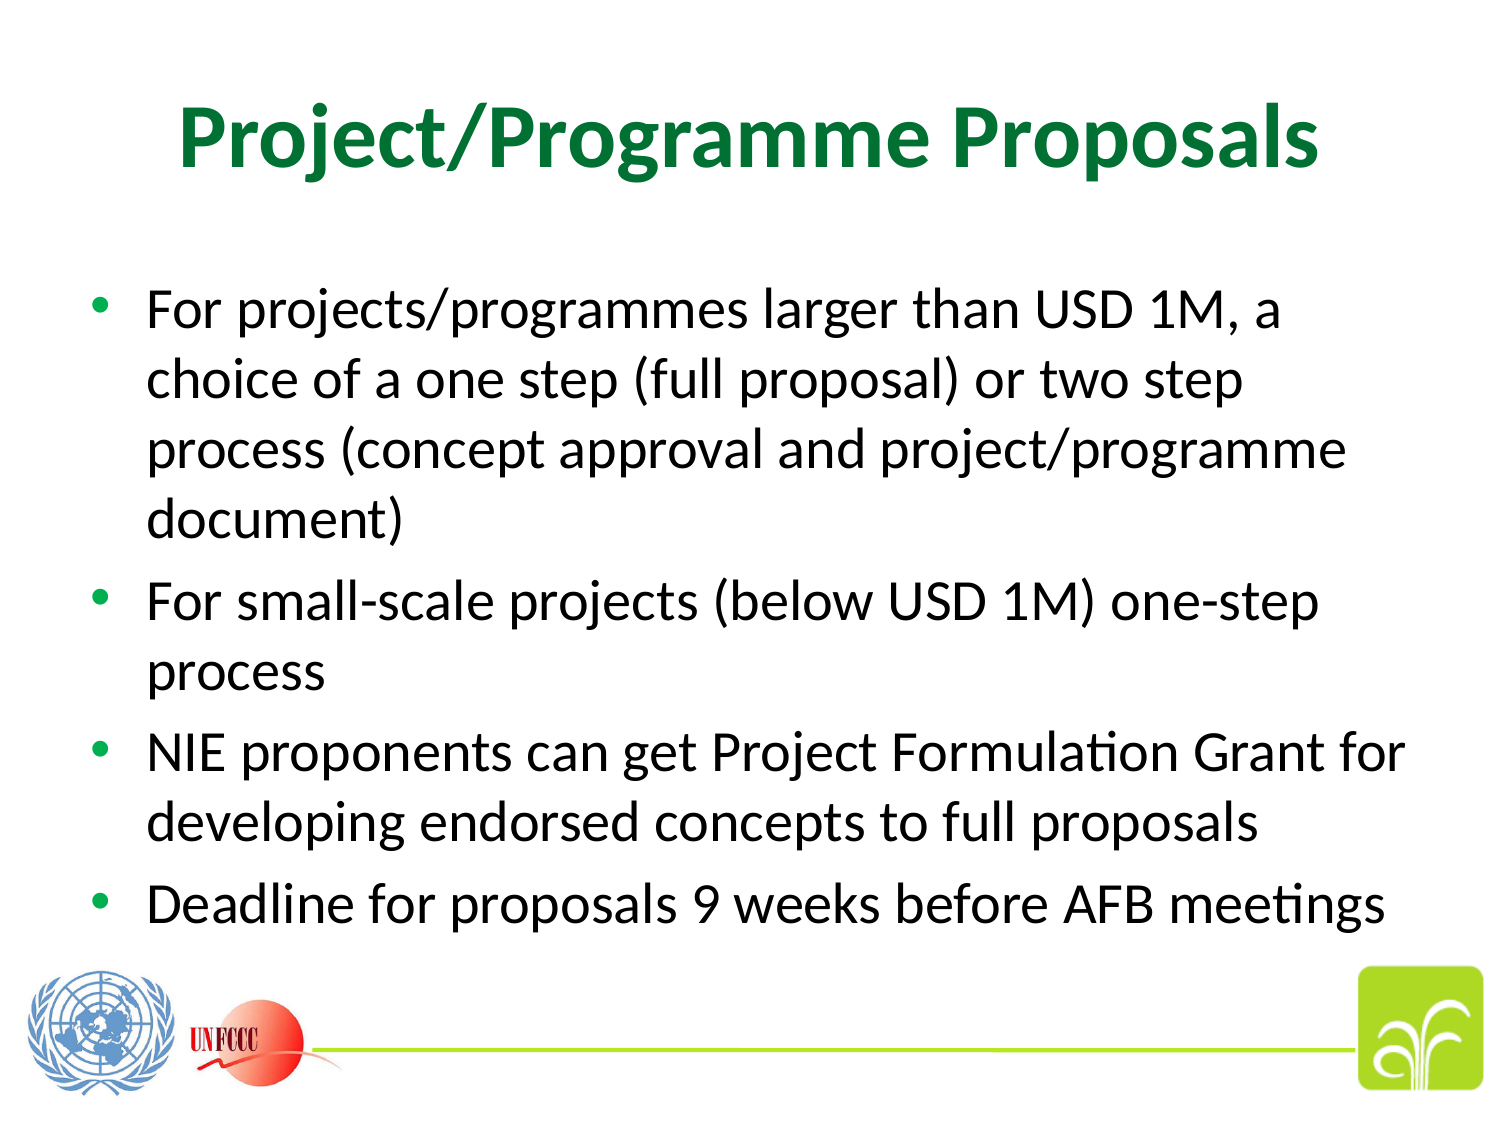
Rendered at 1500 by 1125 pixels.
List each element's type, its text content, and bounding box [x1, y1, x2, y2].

title Project/Programme Proposals [74, 37, 1426, 226]
picture [24, 962, 351, 1106]
picture [1324, 948, 1500, 1105]
list For projects/programmes larger than USD 1M, a choice of a one step (full proposal) or two step process (concept approval and project/programme document) For small-scale projects (below USD 1M) one-step process NIE proponents can get Project Formulation Grant for developing endorsed concepts to full proposals Deadline for proposals 9 weeks before AFB meetings [74, 262, 1426, 1006]
